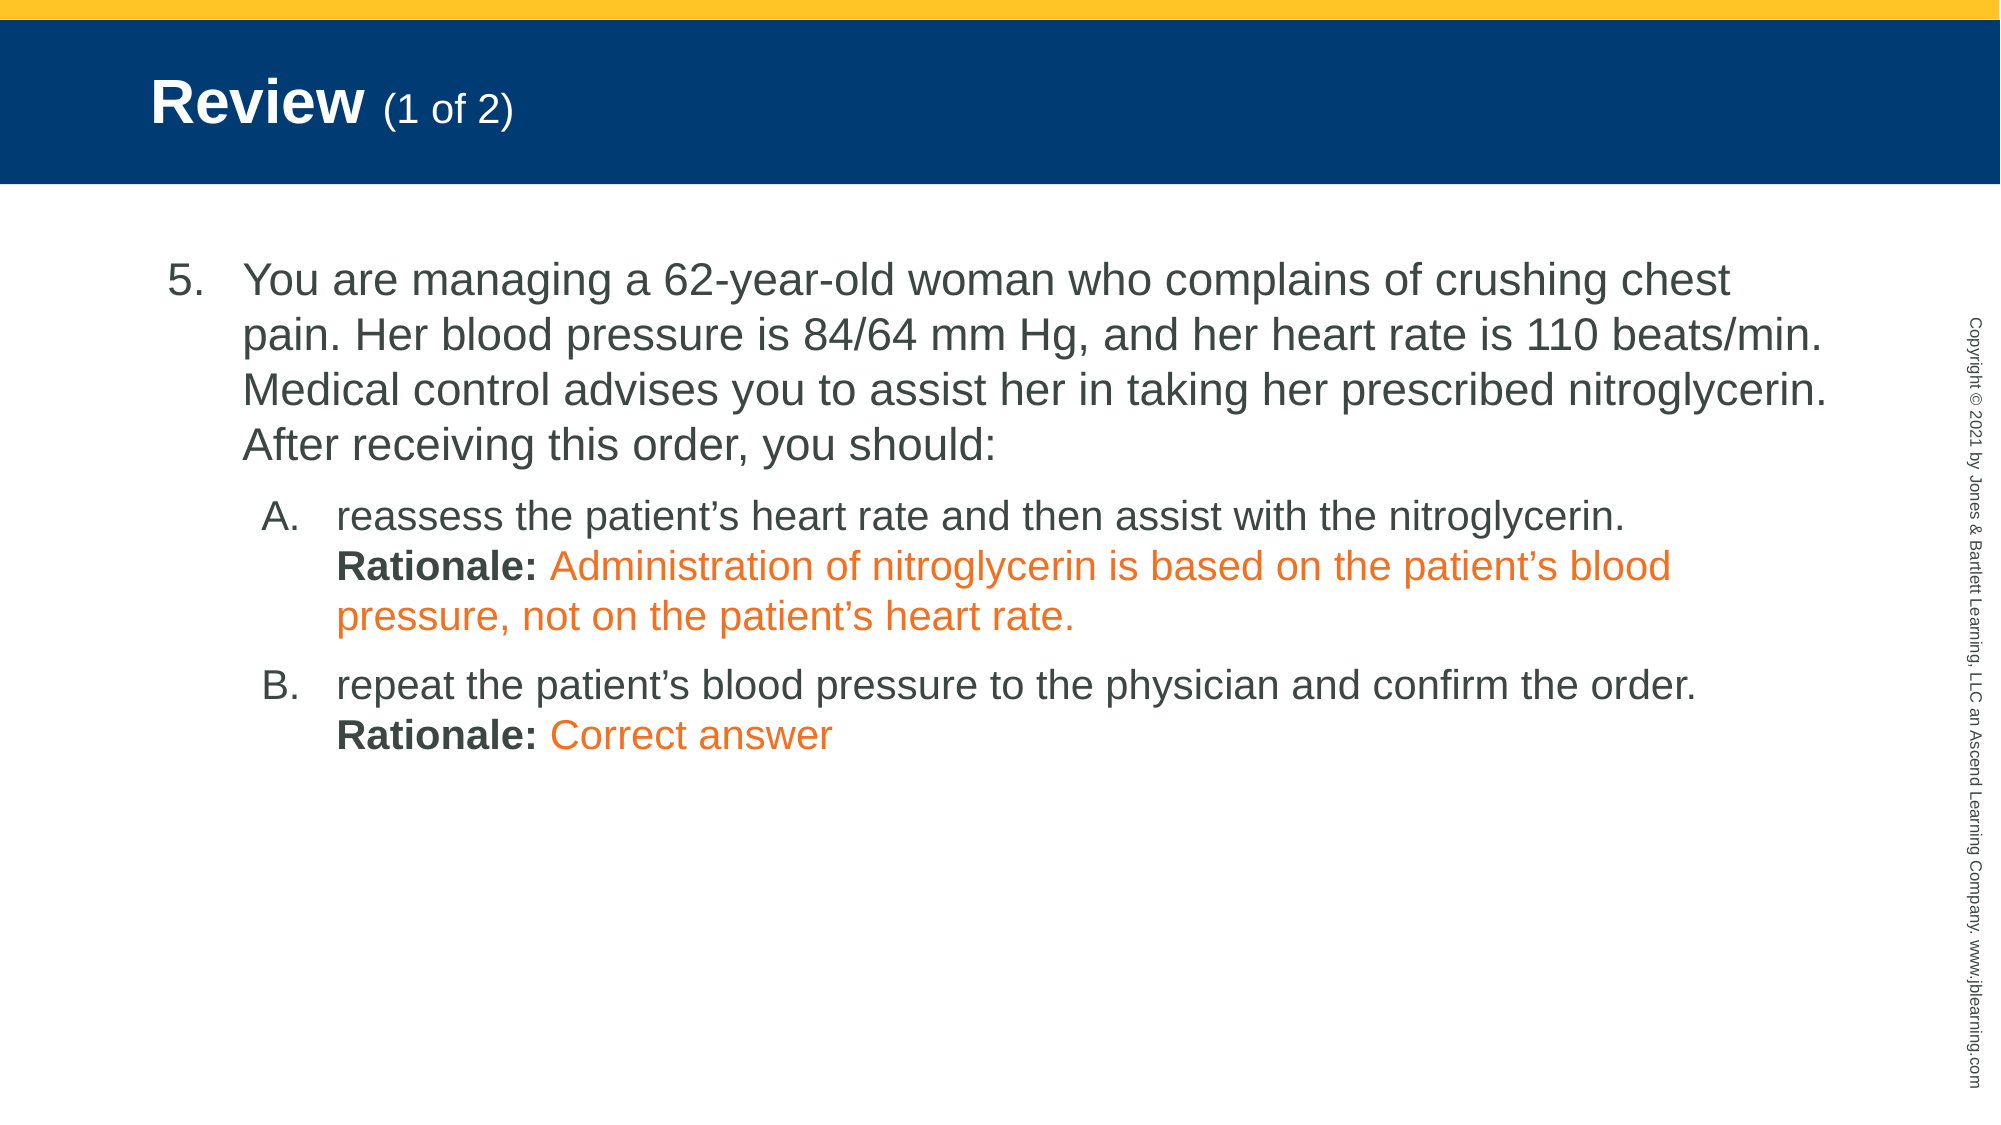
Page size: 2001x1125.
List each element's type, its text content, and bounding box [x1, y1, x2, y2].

list You are managing a 62-year-old woman who complains of crushing chest pain. Her blood pressure is 84/64 mm Hg, and her heart rate is 110 beats/min. Medical control advises you to assist her in taking her prescribed nitroglycerin. After receiving this order, you should: reassess the patient’s heart rate and then assist with the nitroglycerin. Rationale: Administration of nitroglycerin is based on the patient’s blood pressure, not on the patient’s heart rate. repeat the patient’s blood pressure to the physician and confirm the order. Rationale: Correct answer [152, 242, 1853, 1030]
title Review (1 of 2) [0, 19, 2000, 185]
